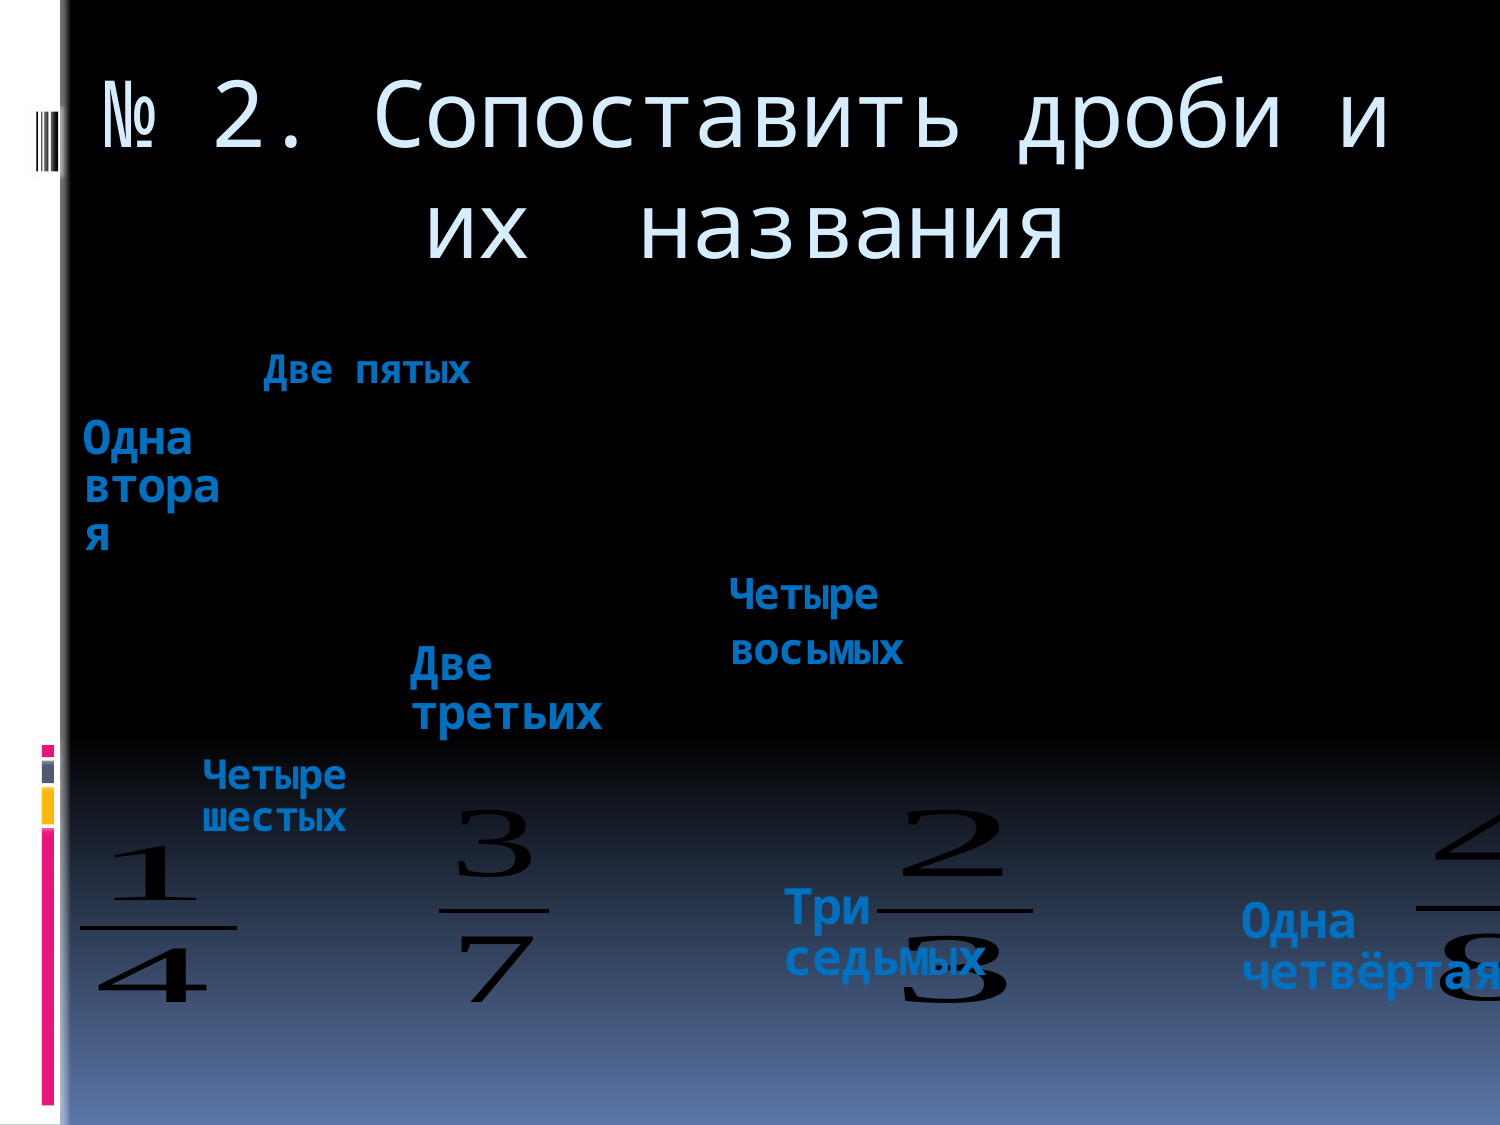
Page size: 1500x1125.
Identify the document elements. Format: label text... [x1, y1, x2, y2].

text_box Четыре восьмых [713, 522, 943, 681]
text_box Четыре шестых [187, 690, 384, 848]
text_box Две пятых [248, 318, 506, 400]
text_box Одна четвёртая [1226, 842, 1500, 1008]
title № 2. Сопоставить дроби и их названия [49, 47, 1444, 285]
text_box Одна вторая [67, 406, 255, 569]
text_box Три седьмых [768, 899, 1074, 994]
text_box Две третьих [395, 634, 679, 747]
text_box [80, 310, 1444, 415]
